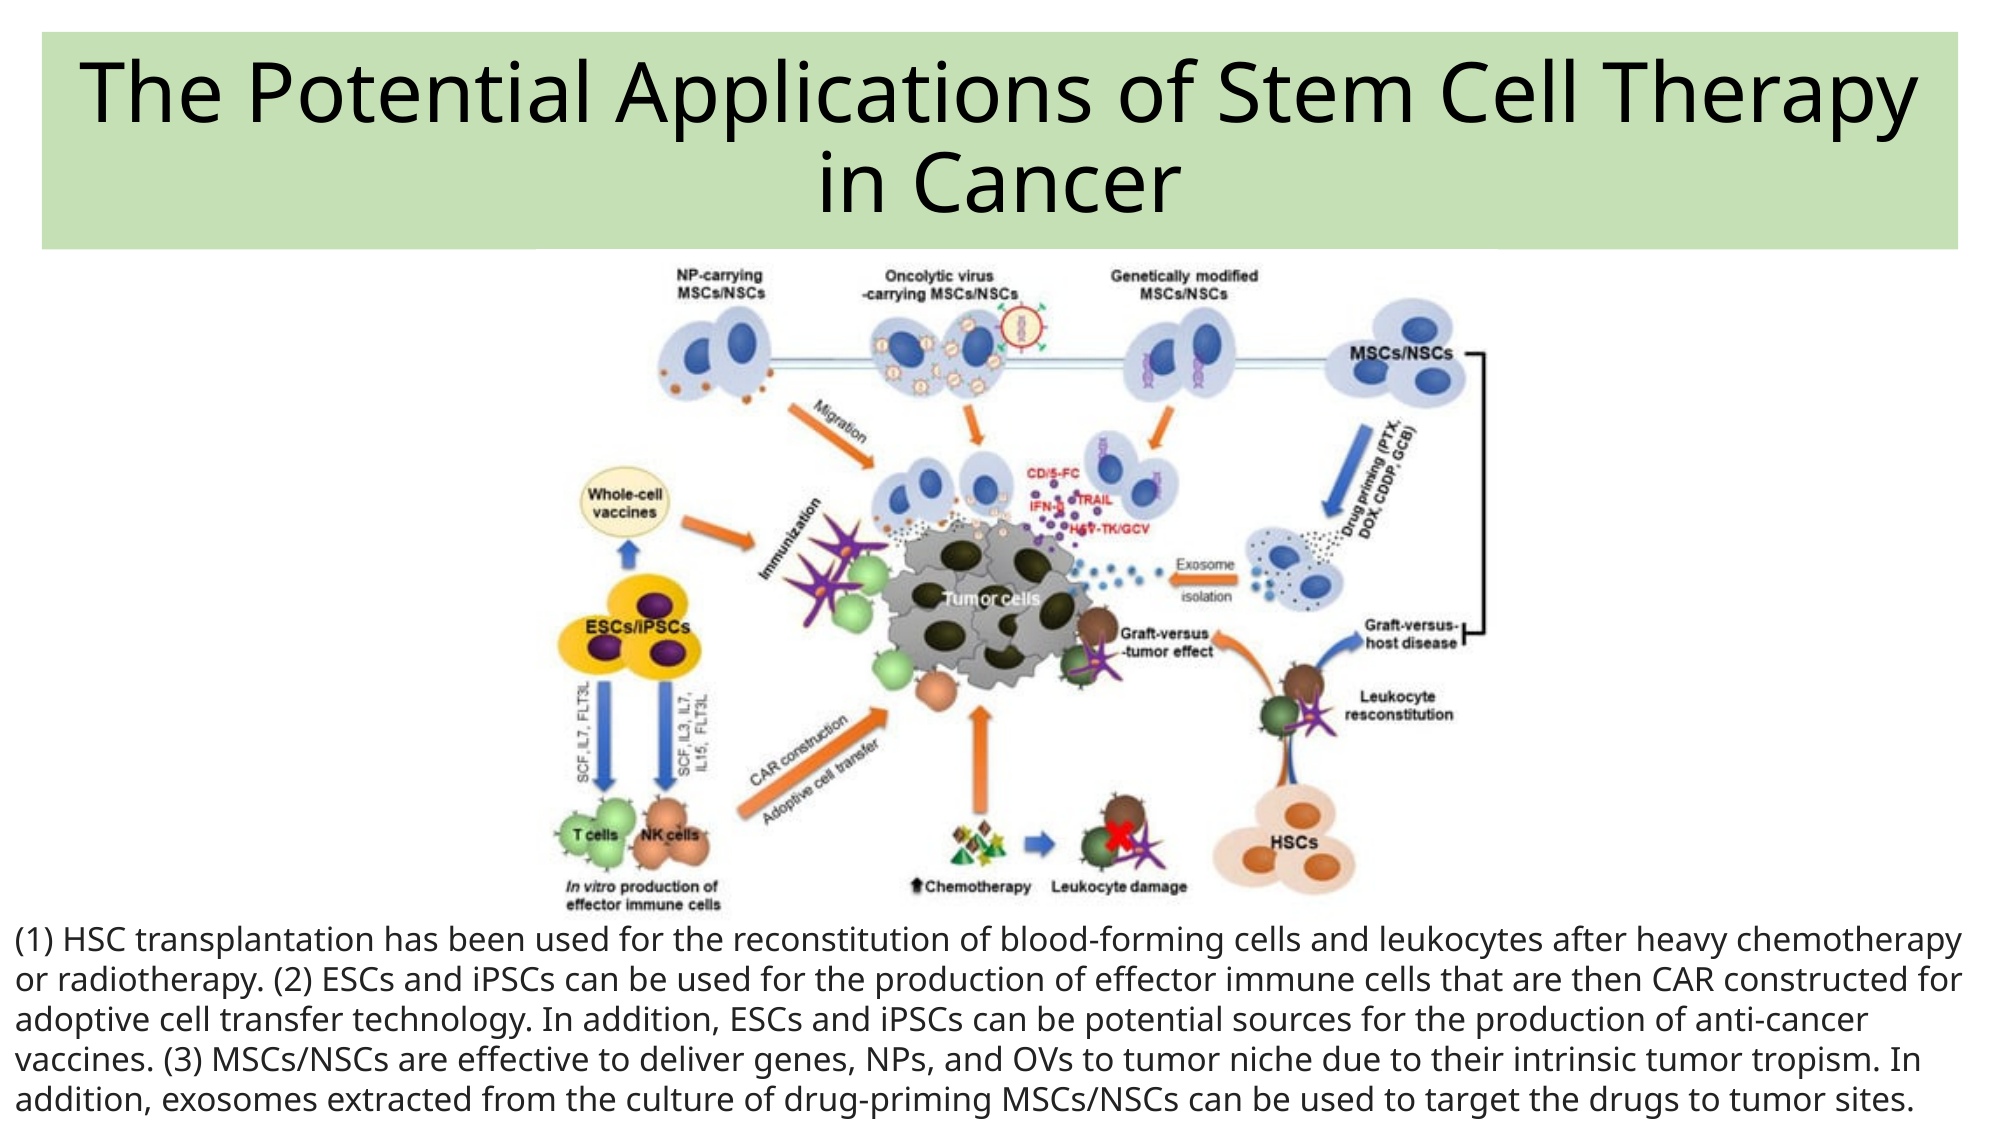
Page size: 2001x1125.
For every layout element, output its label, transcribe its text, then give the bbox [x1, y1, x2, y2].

title The Potential Applications of Stem Cell Therapy in Cancer [41, 31, 1959, 250]
picture [536, 249, 1498, 922]
text_box (1) HSC transplantation has been used for the reconstitution of blood-forming cells and leukocytes after heavy chemotherapy or radiotherapy. (2) ESCs and iPSCs can be used for the production of effector immune cells that are then CAR constructed for adoptive cell transfer technology. In addition, ESCs and iPSCs can be potential sources for the production of anti-cancer vaccines. (3) MSCs/NSCs are effective to deliver genes, NPs, and OVs to tumor niche due to their intrinsic tumor tropism. In addition, exosomes extracted from the culture of drug-priming MSCs/NSCs can be used to target the drugs to tumor sites. Moreover, MSCs are capable of reducing GVHD in HSC transplantation. [0, 911, 2000, 1125]
